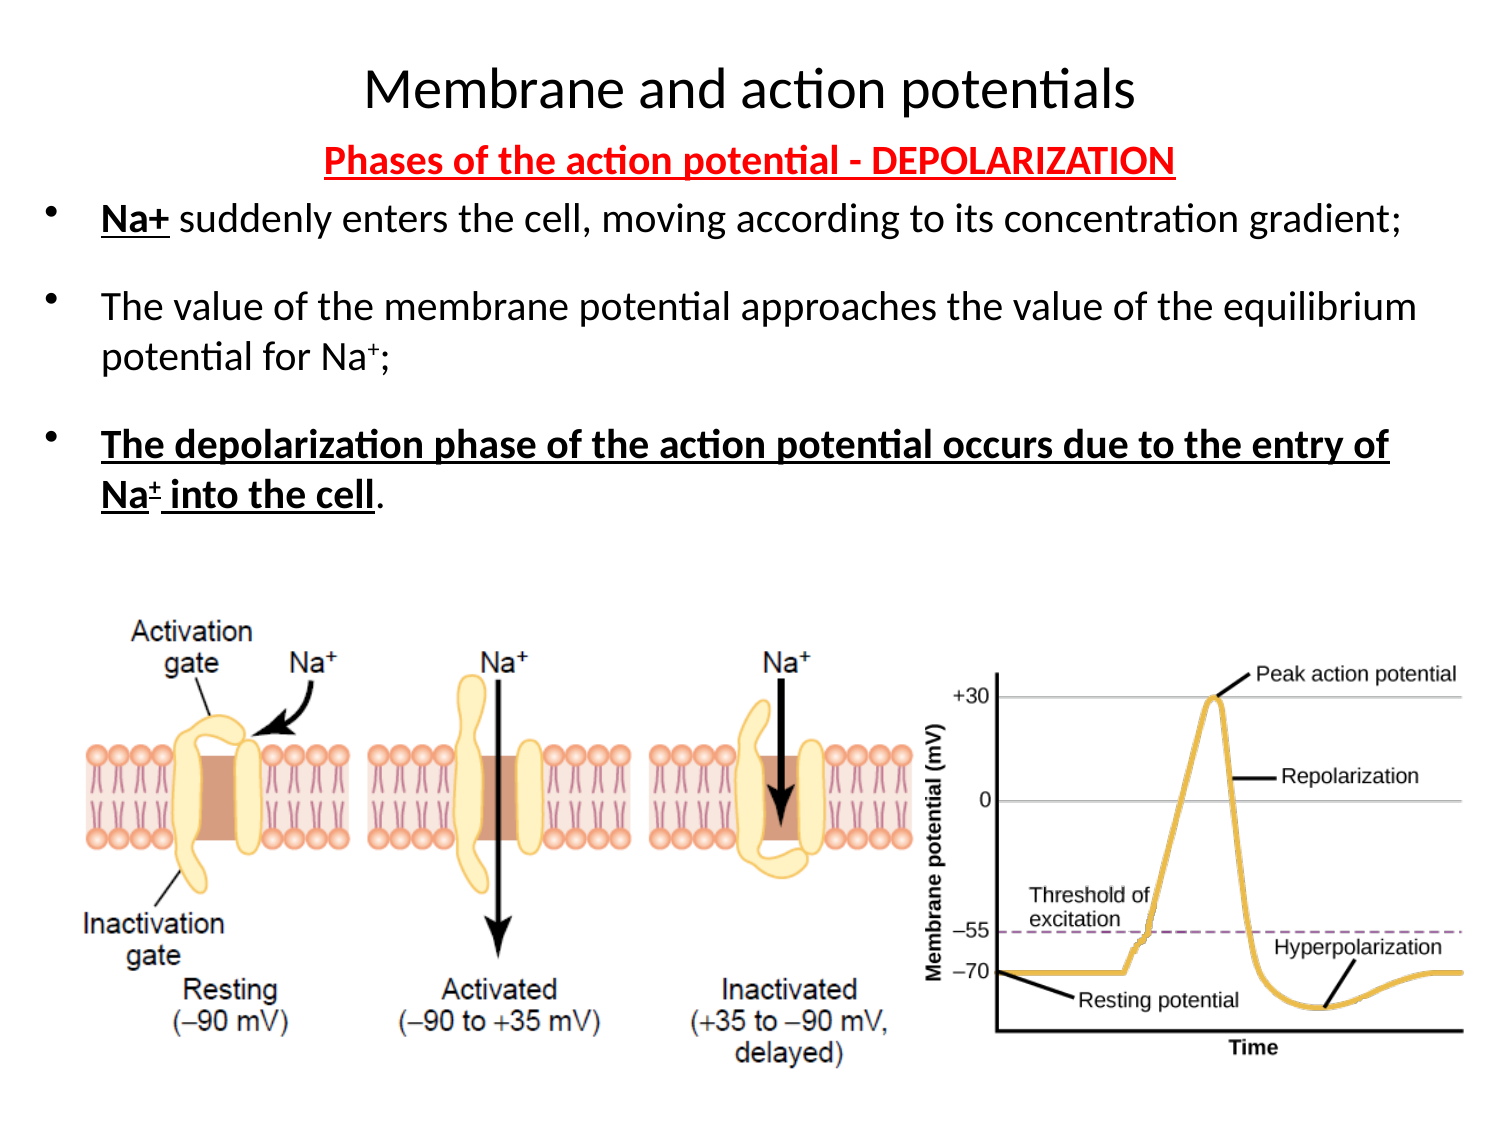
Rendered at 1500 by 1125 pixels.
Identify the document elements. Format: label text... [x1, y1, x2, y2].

title Membrane and action potentials [74, 44, 1426, 126]
list Phases of the action potential - DEPOLARIZATION Na+ suddenly enters the cell, moving according to its concentration gradient; The value of the membrane potential approaches the value of the equilibrium potential for Na+; The depolarization phase of the action potential occurs due to the entry of Na+ into the cell. [29, 125, 1471, 1107]
picture [29, 597, 1465, 1086]
